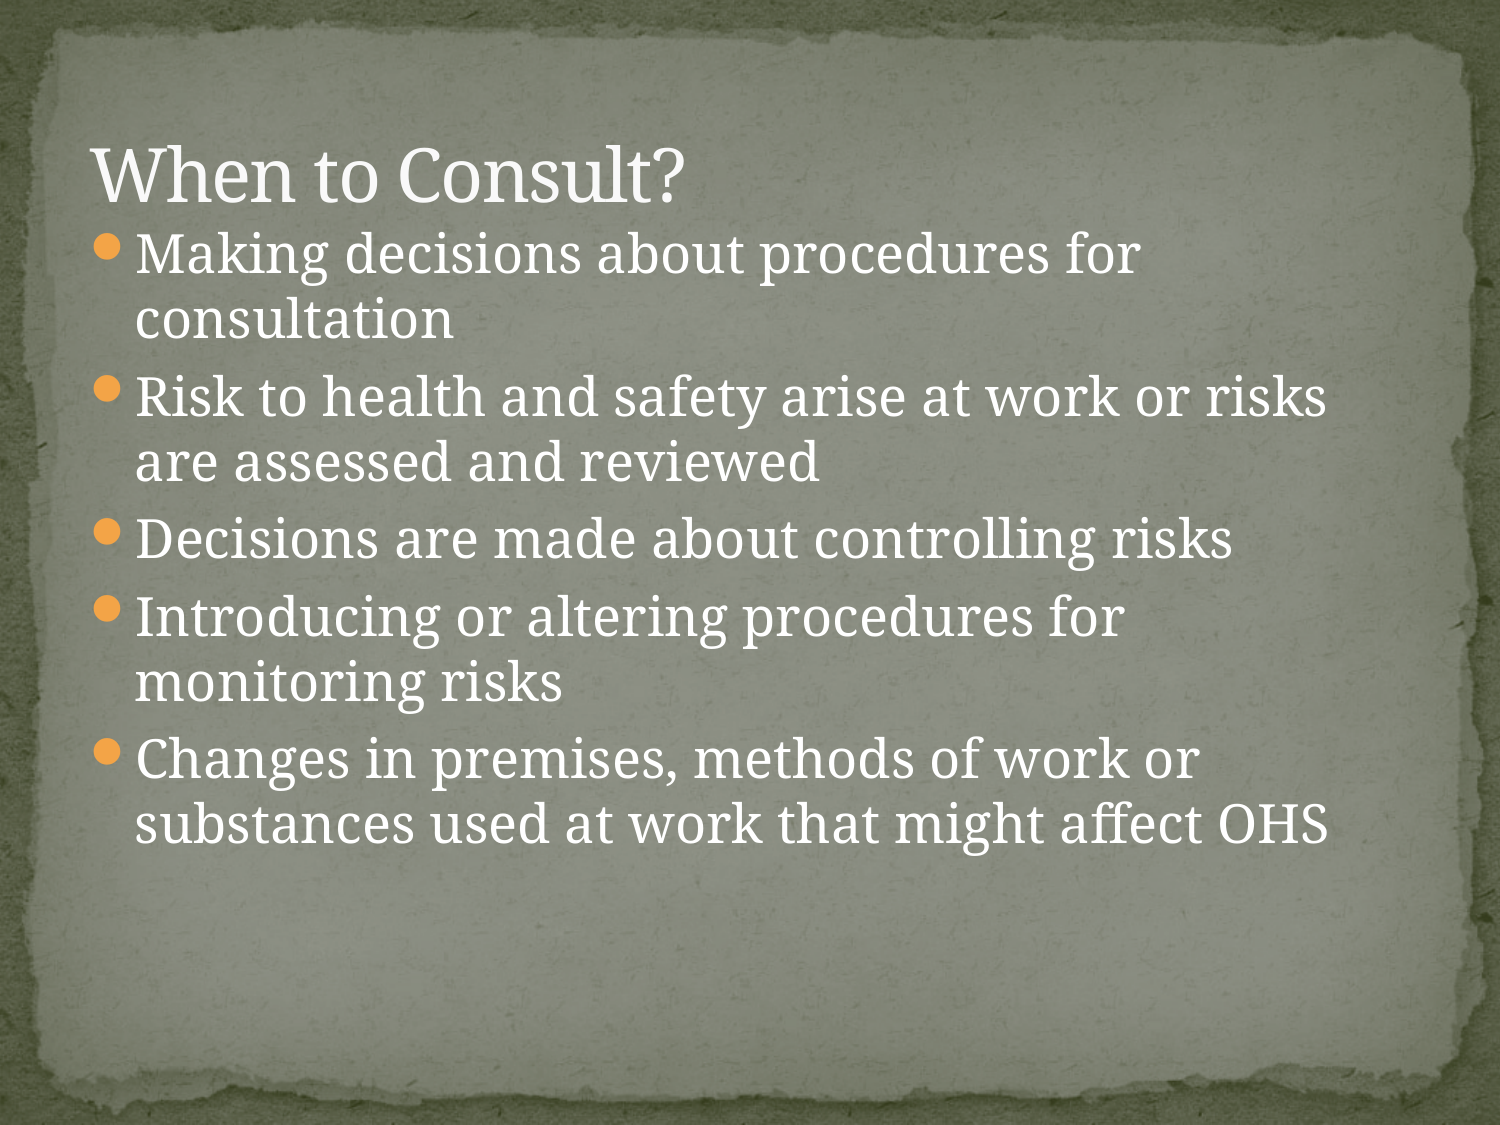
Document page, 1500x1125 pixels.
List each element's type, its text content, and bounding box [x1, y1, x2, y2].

title When to Consult? [74, 24, 1425, 225]
list Making decisions about procedures for consultation Risk to health and safety arise at work or risks are assessed and reviewed Decisions are made about controlling risks Introducing or altering procedures for monitoring risks Changes in premises, methods of work or substances used at work that might affect OHS [75, 225, 1425, 1005]
